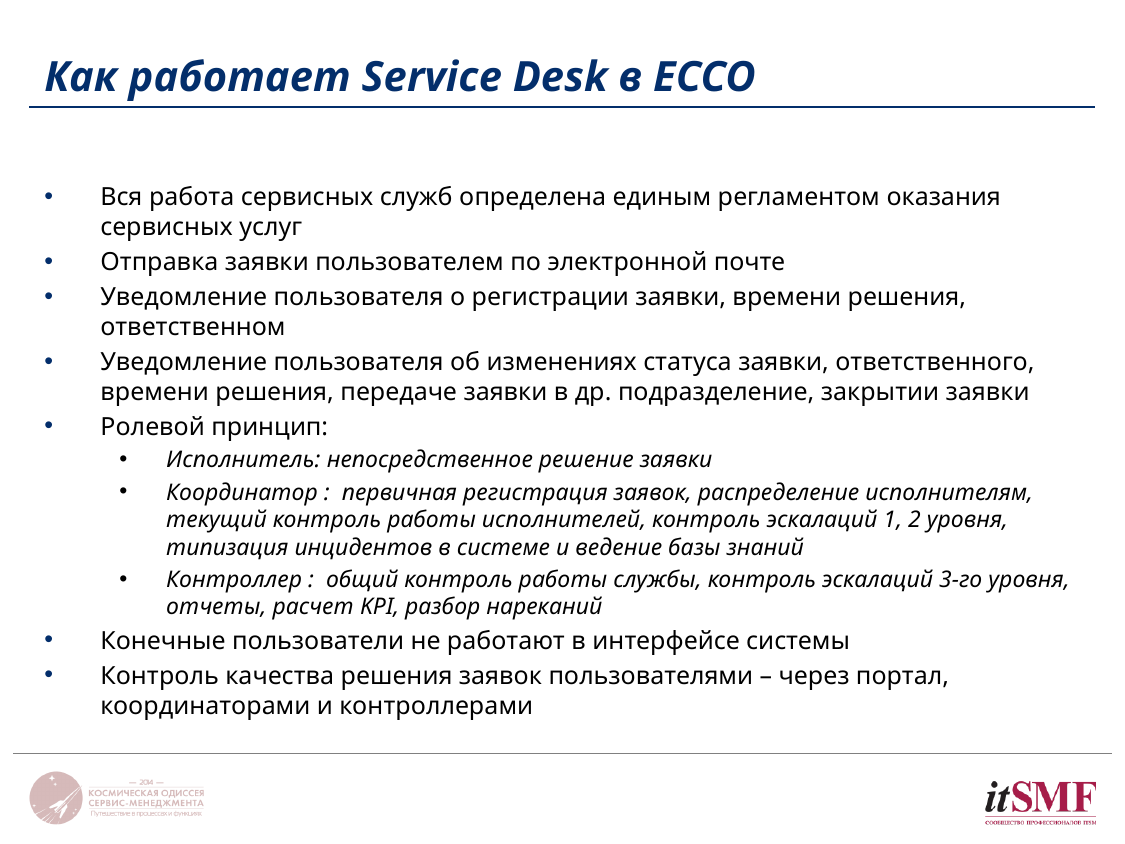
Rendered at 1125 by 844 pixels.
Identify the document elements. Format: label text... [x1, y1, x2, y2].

picture [985, 781, 1096, 825]
title Как работает Service Desk в ECCO [29, 33, 1096, 115]
list Вся работа сервисных служб определена единым регламентом оказания сервисных услуг Отправка заявки пользователем по электронной почте Уведомление пользователя о регистрации заявки, времени решения, ответственном Уведомление пользователя об изменениях статуса заявки, ответственного, времени решения, передаче заявки в др. подразделение, закрытии заявки Ролевой принцип: Исполнитель: непосредственное решение заявки Координатор : первичная регистрация заявок, распределение исполнителям, текущий контроль работы исполнителей, контроль эскалаций 1, 2 уровня, типизация инцидентов в системе и ведение базы знаний Контроллер : общий контроль работы службы, контроль эскалаций 3-го уровня, отчеты, расчет KPI, разбор нареканий Конечные пользователи не работают в интерфейсе системы Контроль качества решения заявок пользователями – через портал, координаторами и контроллерами [29, 138, 1096, 729]
